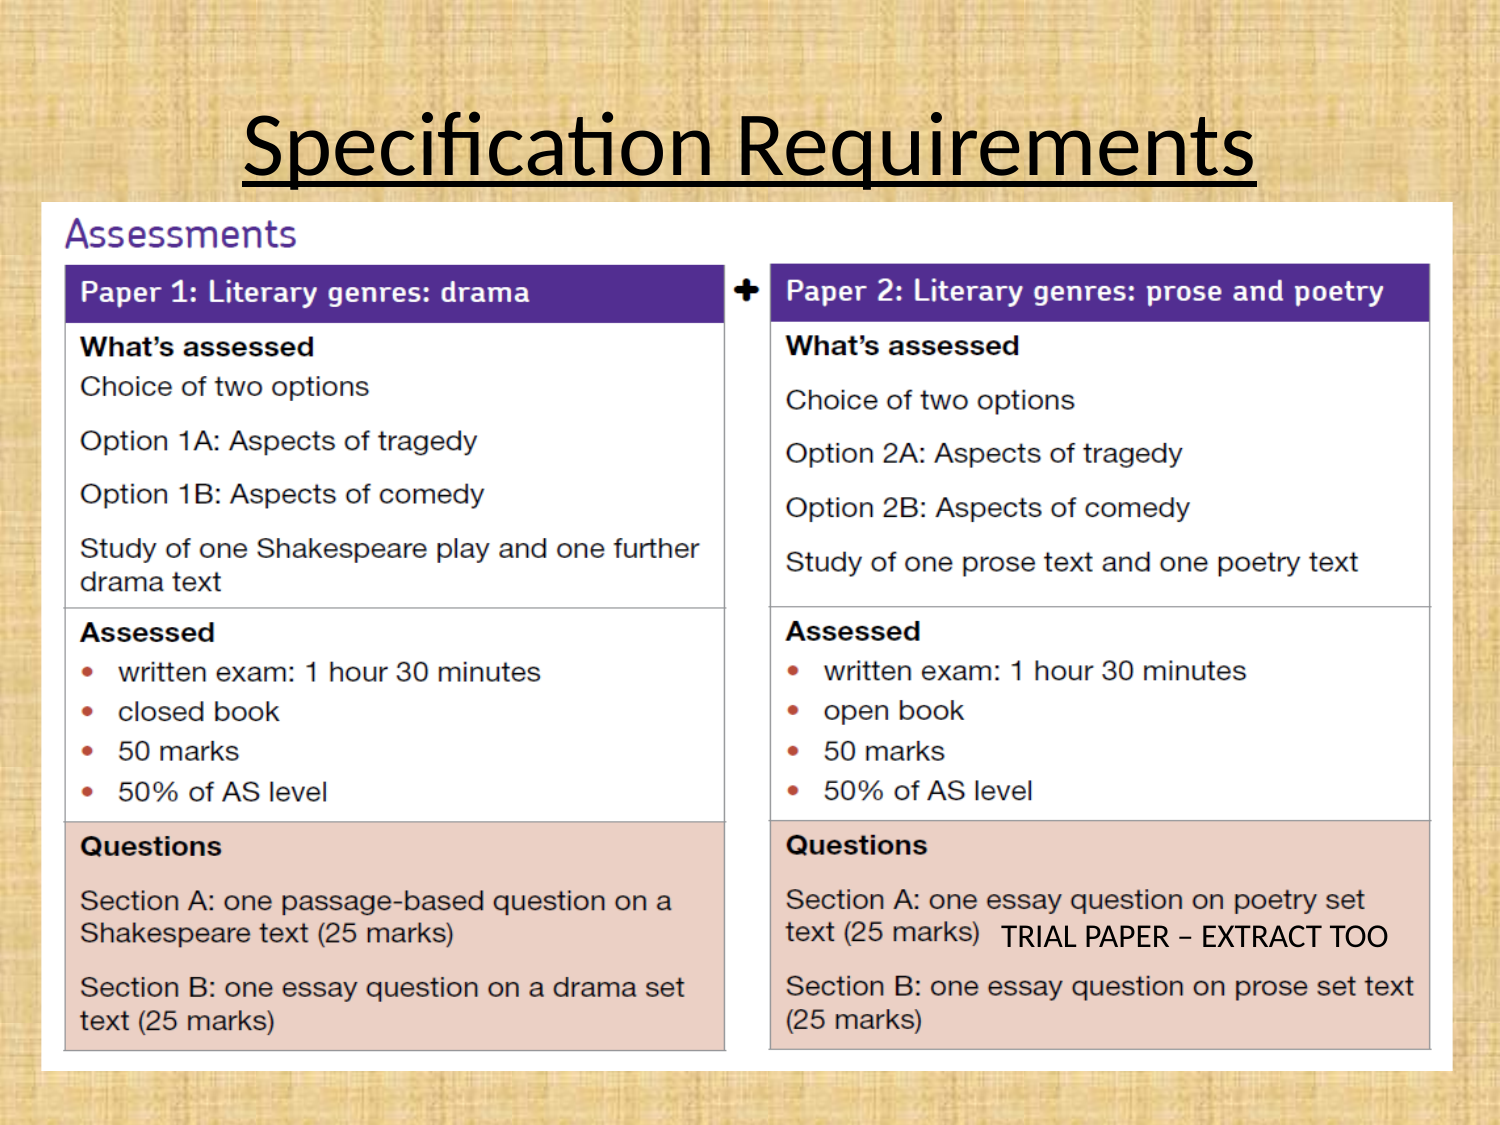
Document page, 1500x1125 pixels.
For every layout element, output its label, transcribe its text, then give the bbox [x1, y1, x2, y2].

picture [0, 0, 1500, 1125]
title Specification Requirements [75, 45, 1425, 200]
